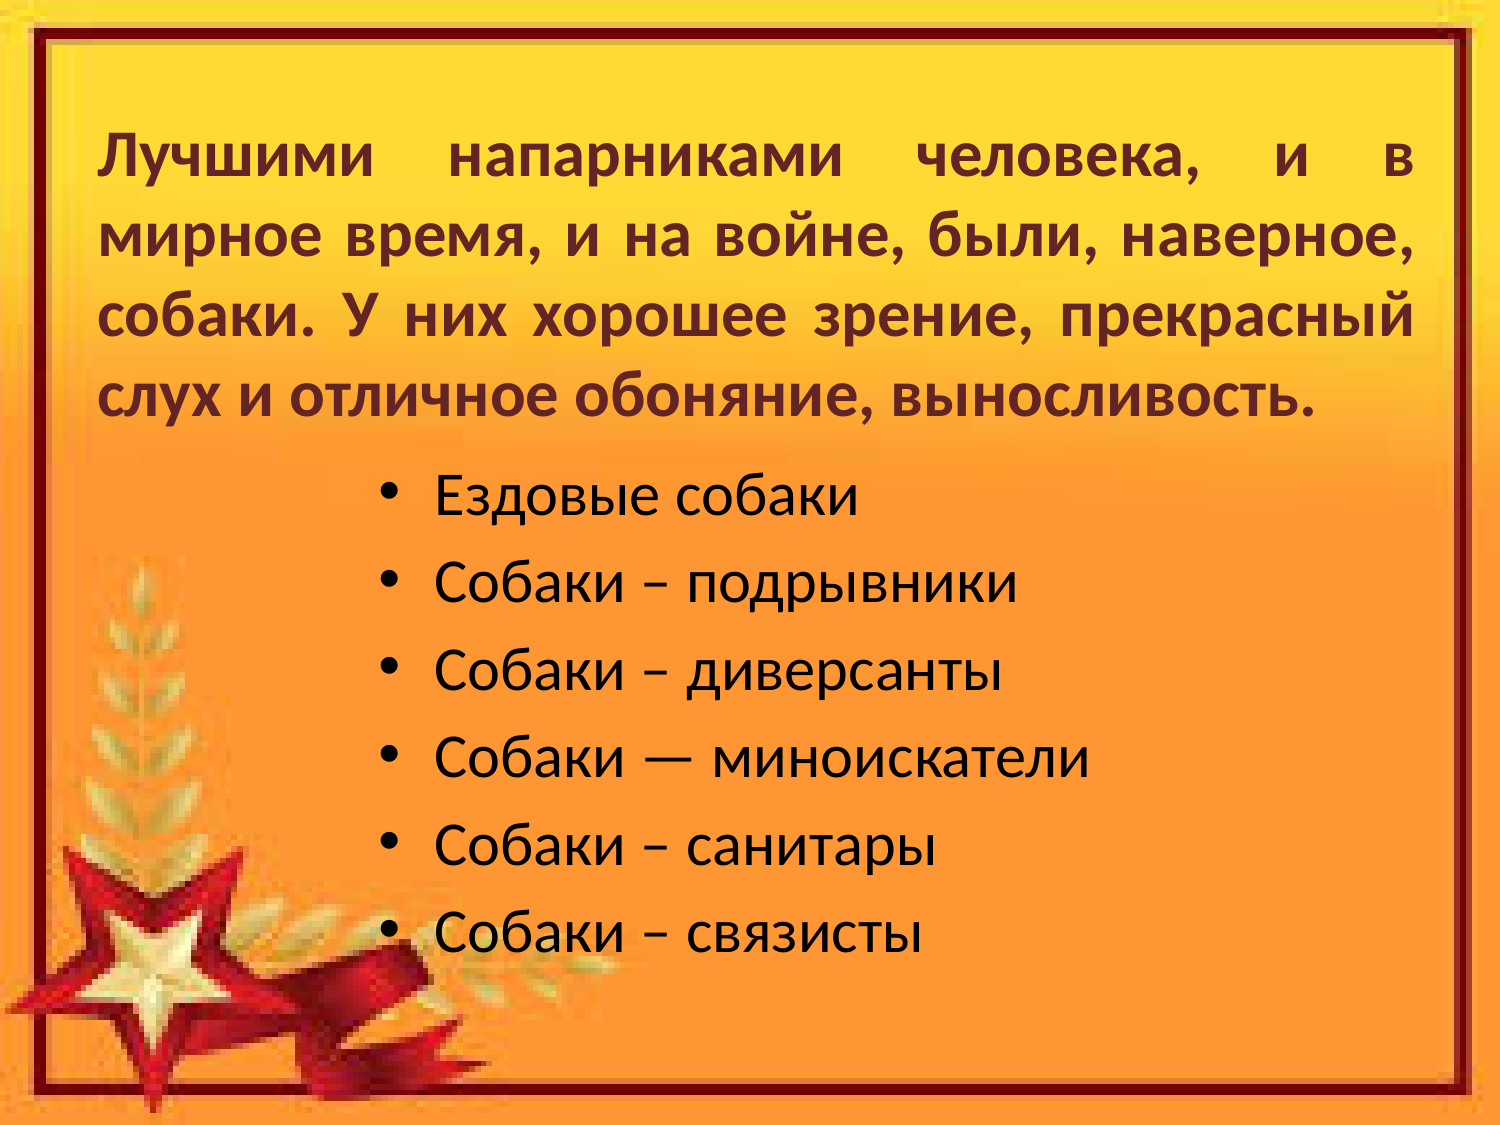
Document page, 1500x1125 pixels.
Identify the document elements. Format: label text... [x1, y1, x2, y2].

title Лучшими напарниками человека, и в мирное время, и на войне, были, наверное, собаки. У них хорошее зрение, прекрасный слух и отличное обоняние, выносливость. [81, 175, 1433, 364]
list Ездовые собаки Собаки – подрывники Собаки – диверсанты Собаки — миноискатели Собаки – санитары Собаки – связисты [363, 445, 1219, 1032]
picture [0, 0, 1500, 1125]
